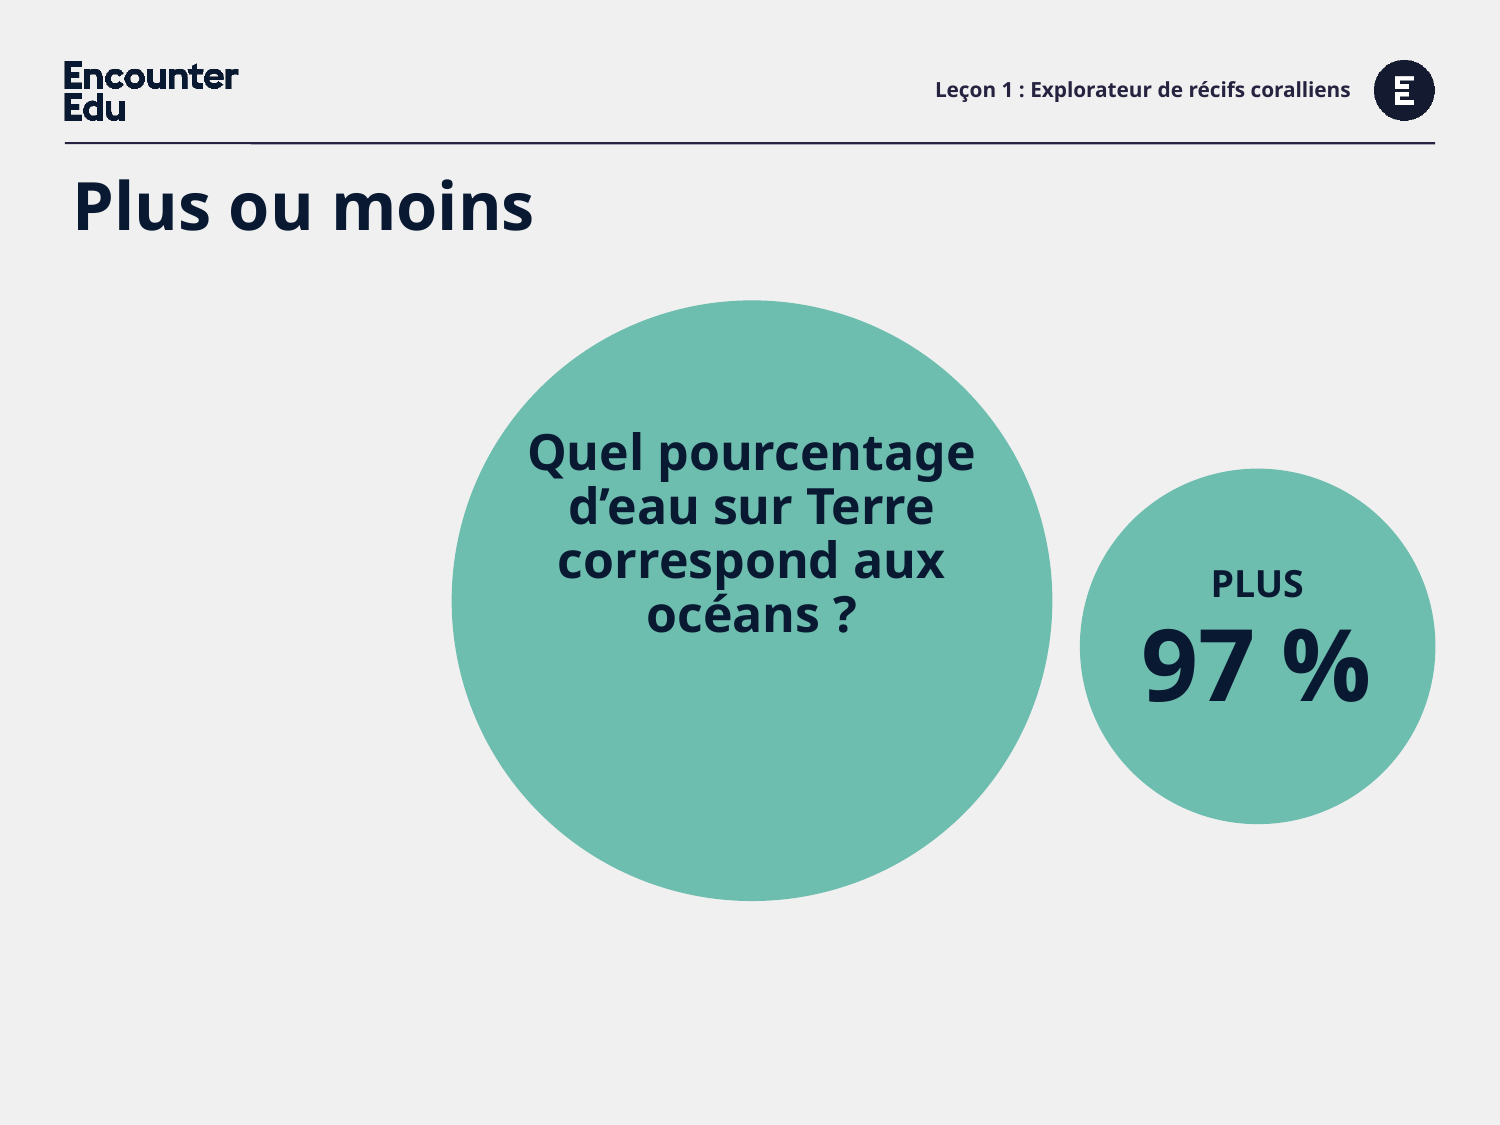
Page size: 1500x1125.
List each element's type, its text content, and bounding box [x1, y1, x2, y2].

picture [1372, 58, 1436, 122]
text_box PLUS [1079, 516, 1435, 655]
text_box Plus ou moins [64, 156, 587, 252]
list Quel pourcentage d’eau sur Terre correspond aux océans ? [482, 419, 1021, 602]
picture [60, 59, 243, 122]
title Leçon 1 : Explorateur de récifs coralliens [749, 67, 1359, 114]
list 97 % [1097, 655, 1415, 790]
